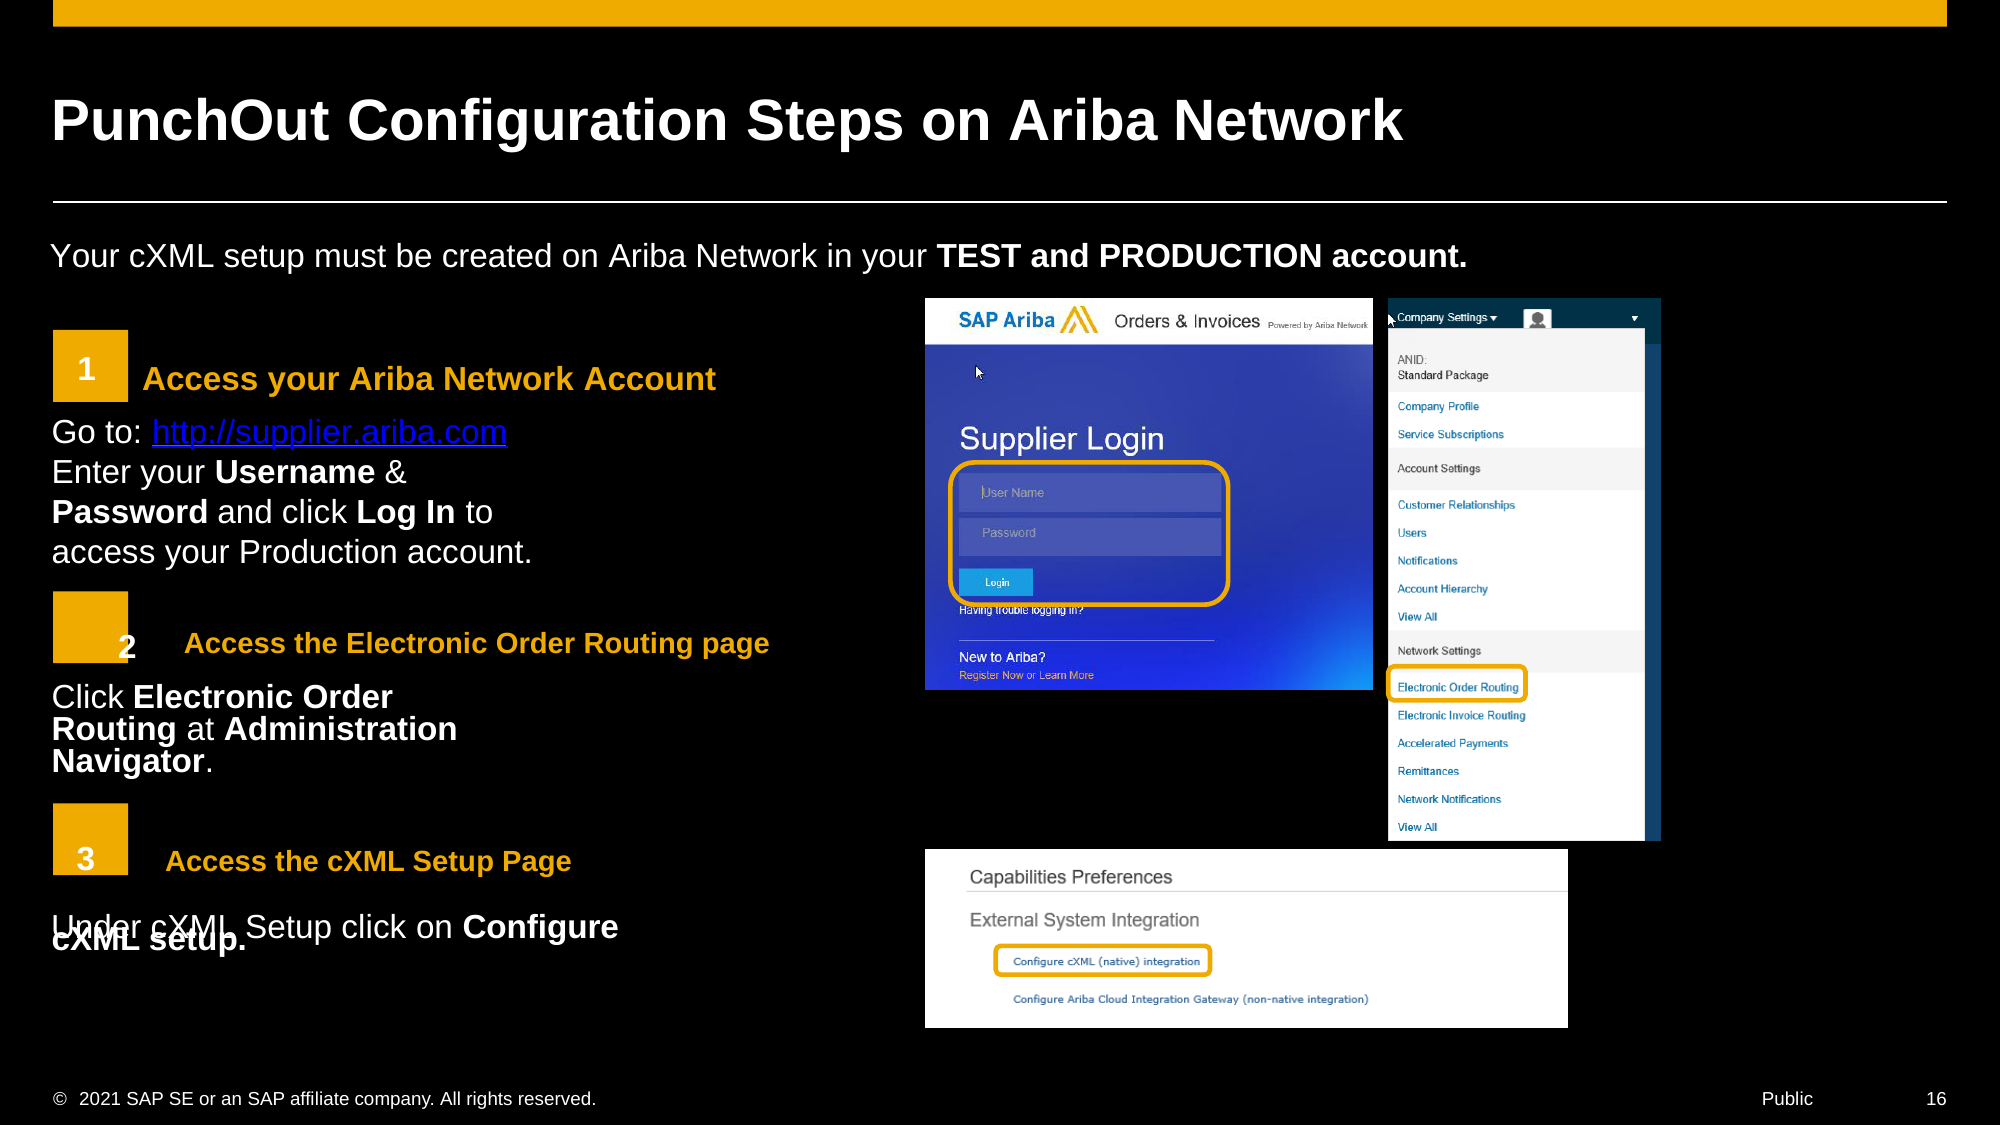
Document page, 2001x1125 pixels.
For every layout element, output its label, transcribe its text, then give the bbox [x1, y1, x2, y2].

picture [925, 849, 1568, 1028]
text_box Access your Ariba Network Account [142, 356, 717, 397]
picture [1387, 315, 1395, 325]
text_box cXML setup. [51, 917, 247, 958]
text_box [0, 0, 2000, 1125]
picture [1460, 314, 1471, 320]
text_box 2 Access the Electronic Order Routing page [118, 608, 771, 670]
text_box Go to:http://supplier.ariba.com Enter yourUsername& Passwordand clickLog Into access your Production account. [51, 410, 534, 571]
text_box PunchOutConfigurationSteps on Ariba Network [51, 82, 1405, 153]
picture [925, 298, 1374, 691]
text_box [52, 591, 129, 664]
picture [1425, 316, 1443, 322]
text_box Your cXML setup must be created on Ariba Network in yourTEST and PRODUCTION account. [49, 233, 1469, 274]
text_box [52, 803, 129, 820]
text_box ClickElectronic Order RoutingatAdministration Navigator. [51, 674, 459, 779]
text_box © 2021 SAP SE or an SAP affiliate company. All rights reserved. Public 16 [53, 1087, 1947, 1110]
text_box 3 Access the cXML Setup Page Under cXML Setup click onConfigure [51, 820, 620, 946]
text_box 1 [77, 347, 96, 388]
text_box [52, 0, 1948, 27]
picture [1387, 310, 1661, 842]
text_box [52, 329, 129, 403]
